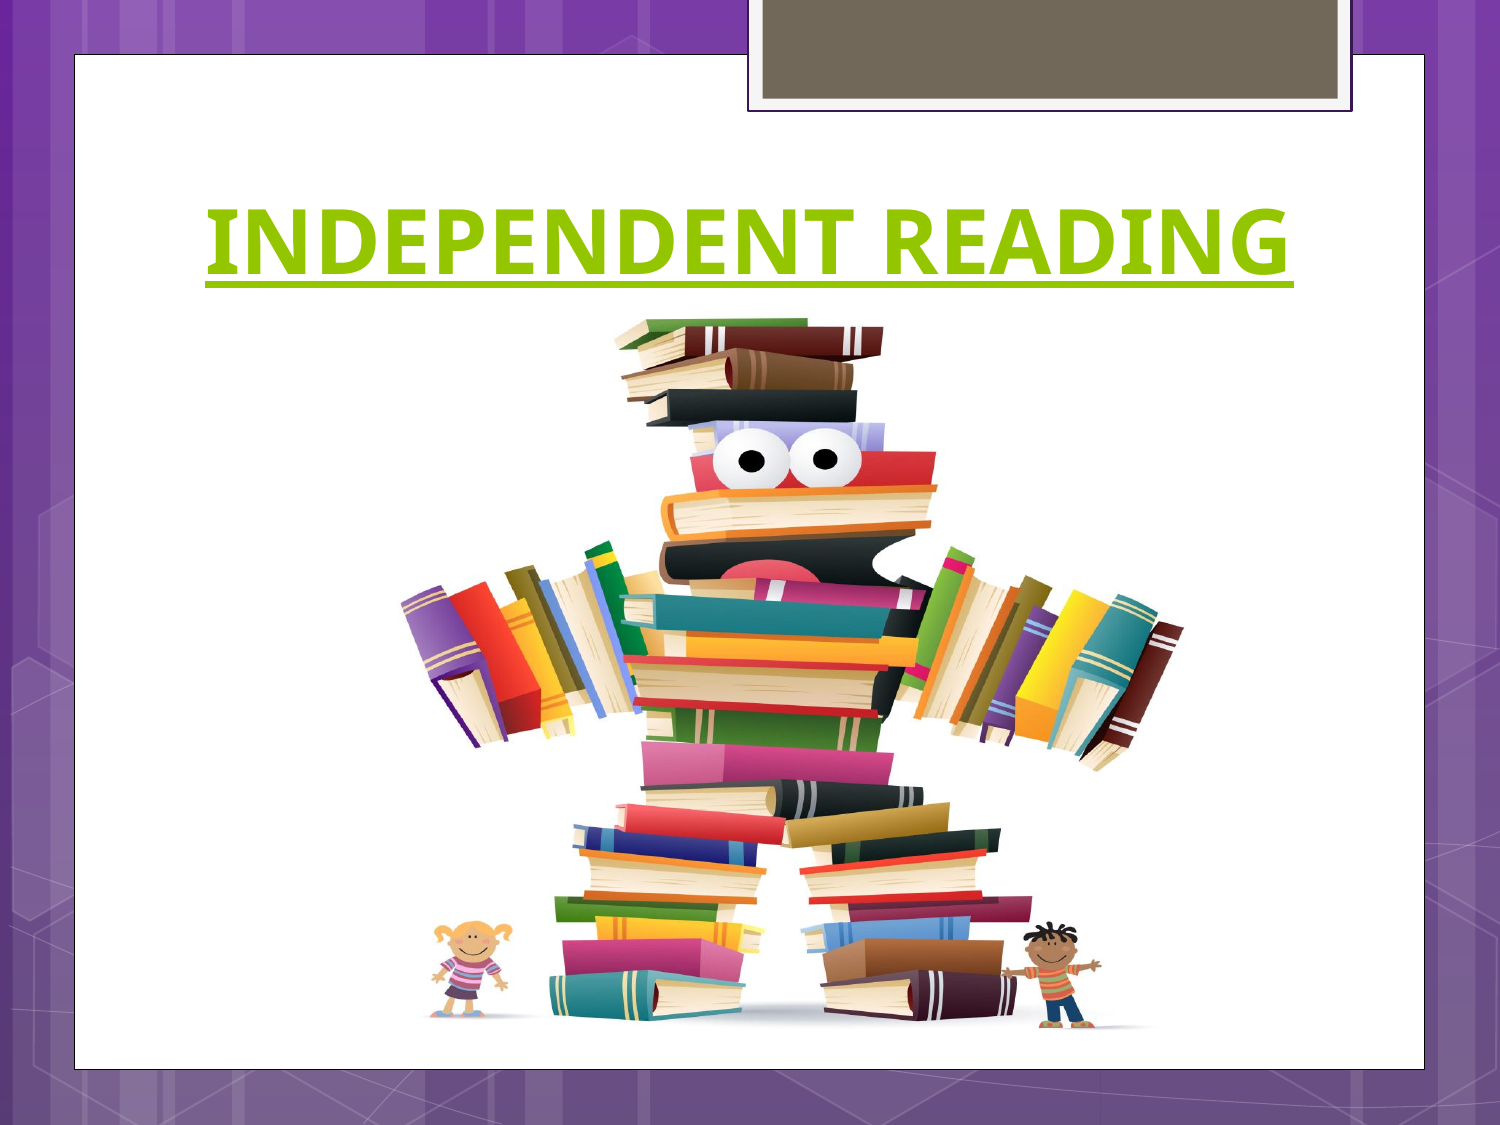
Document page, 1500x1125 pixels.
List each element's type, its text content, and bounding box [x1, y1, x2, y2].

picture [349, 299, 1226, 1038]
title INDEPENDENT READING [75, 112, 1425, 300]
